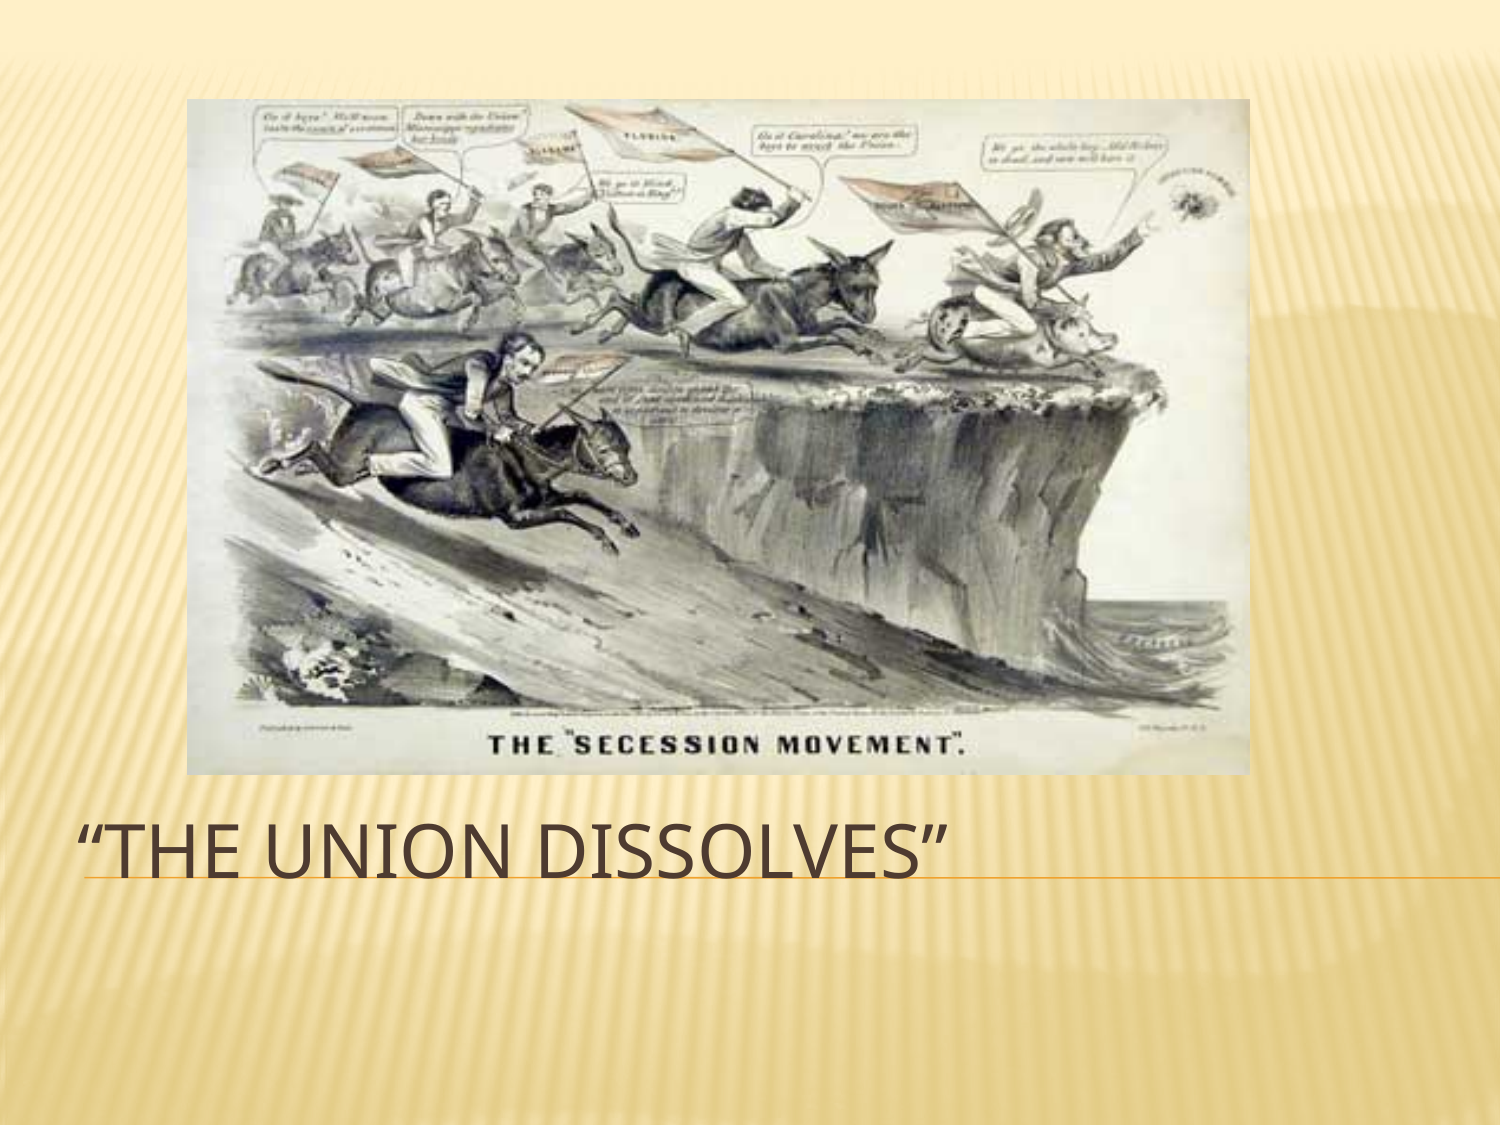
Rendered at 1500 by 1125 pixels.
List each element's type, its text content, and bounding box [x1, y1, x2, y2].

title “The Union Dissolves” [62, 796, 1450, 997]
picture [187, 99, 1251, 776]
